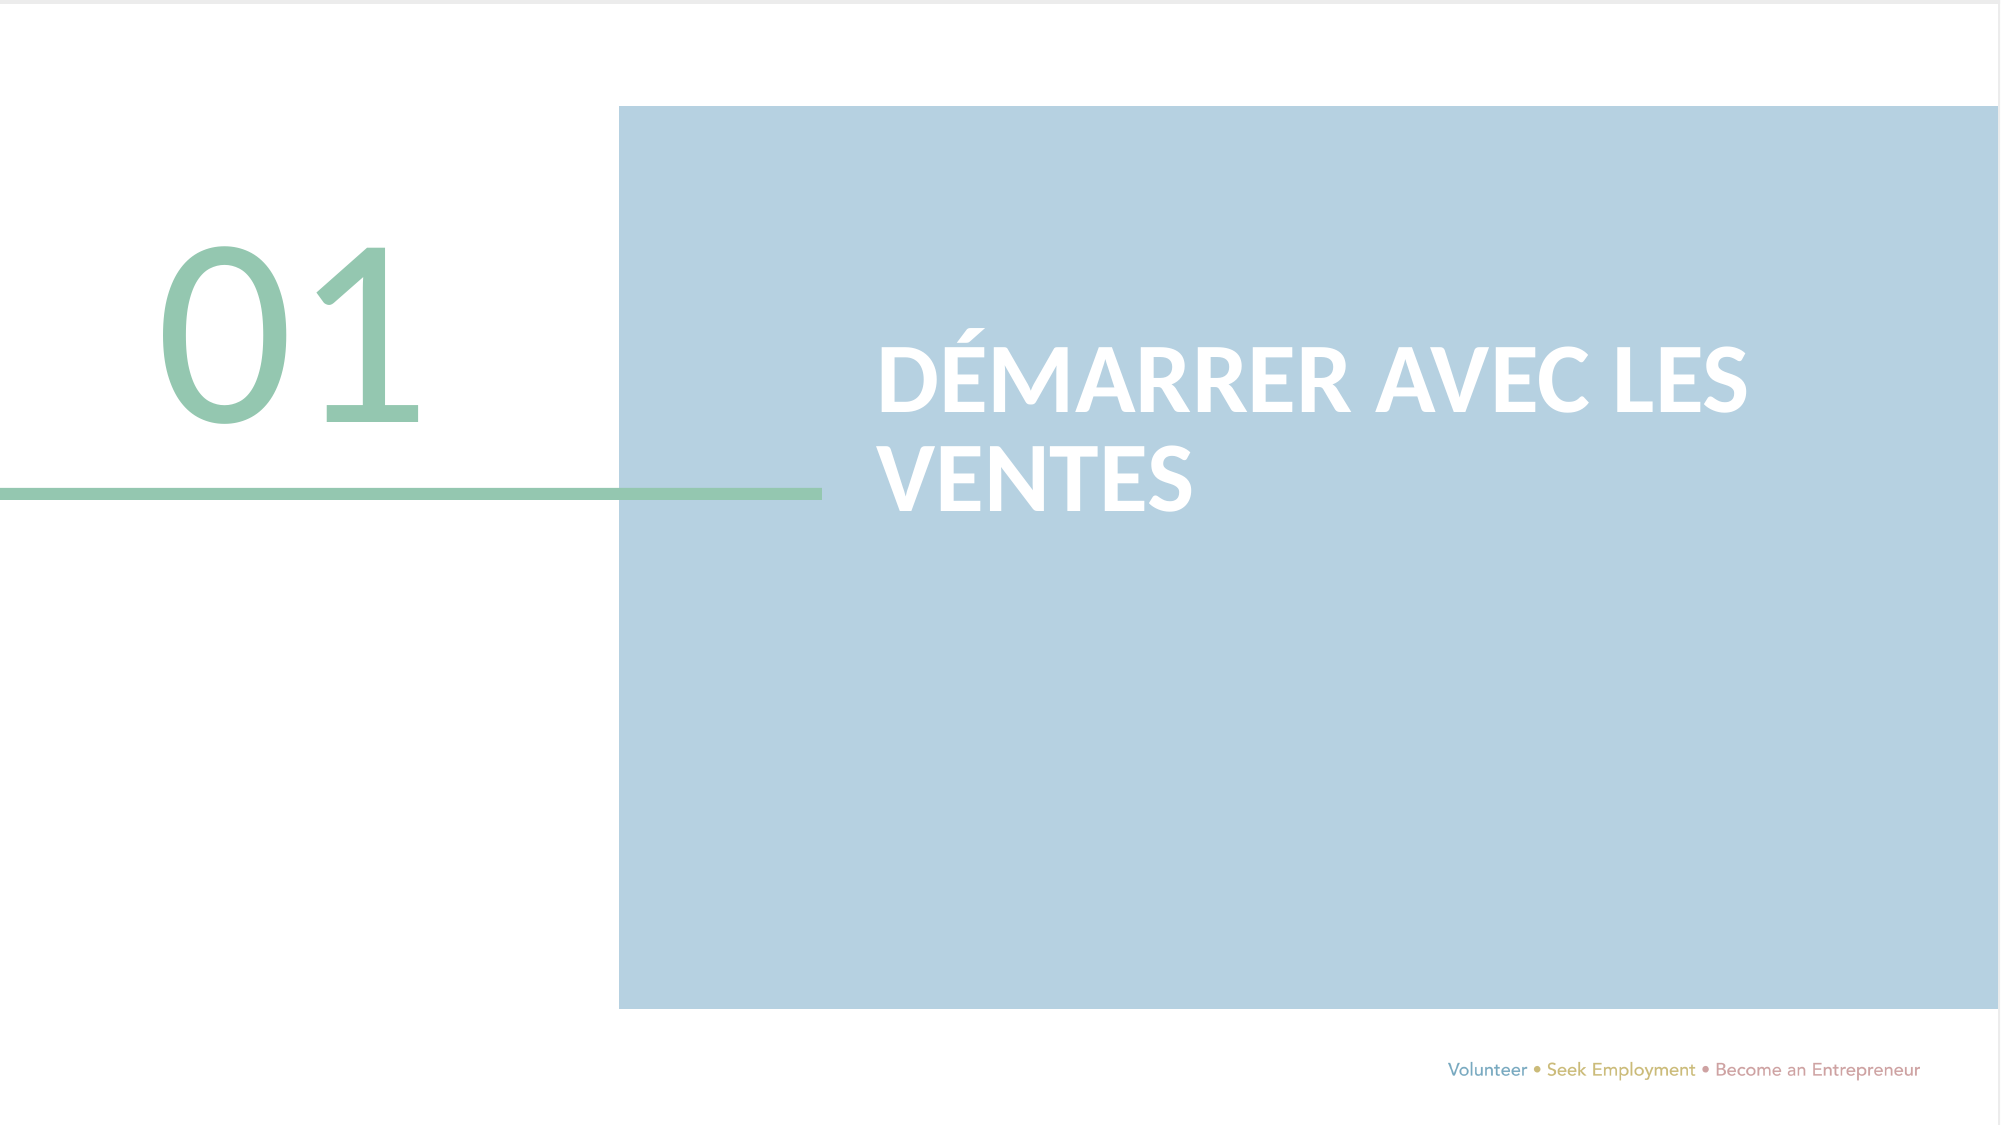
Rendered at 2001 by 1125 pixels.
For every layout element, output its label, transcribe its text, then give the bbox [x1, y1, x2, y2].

list 01 [141, 180, 481, 277]
list DÉMARRER AVEC LES VENTES [861, 330, 1870, 791]
picture [1418, 1046, 1971, 1103]
